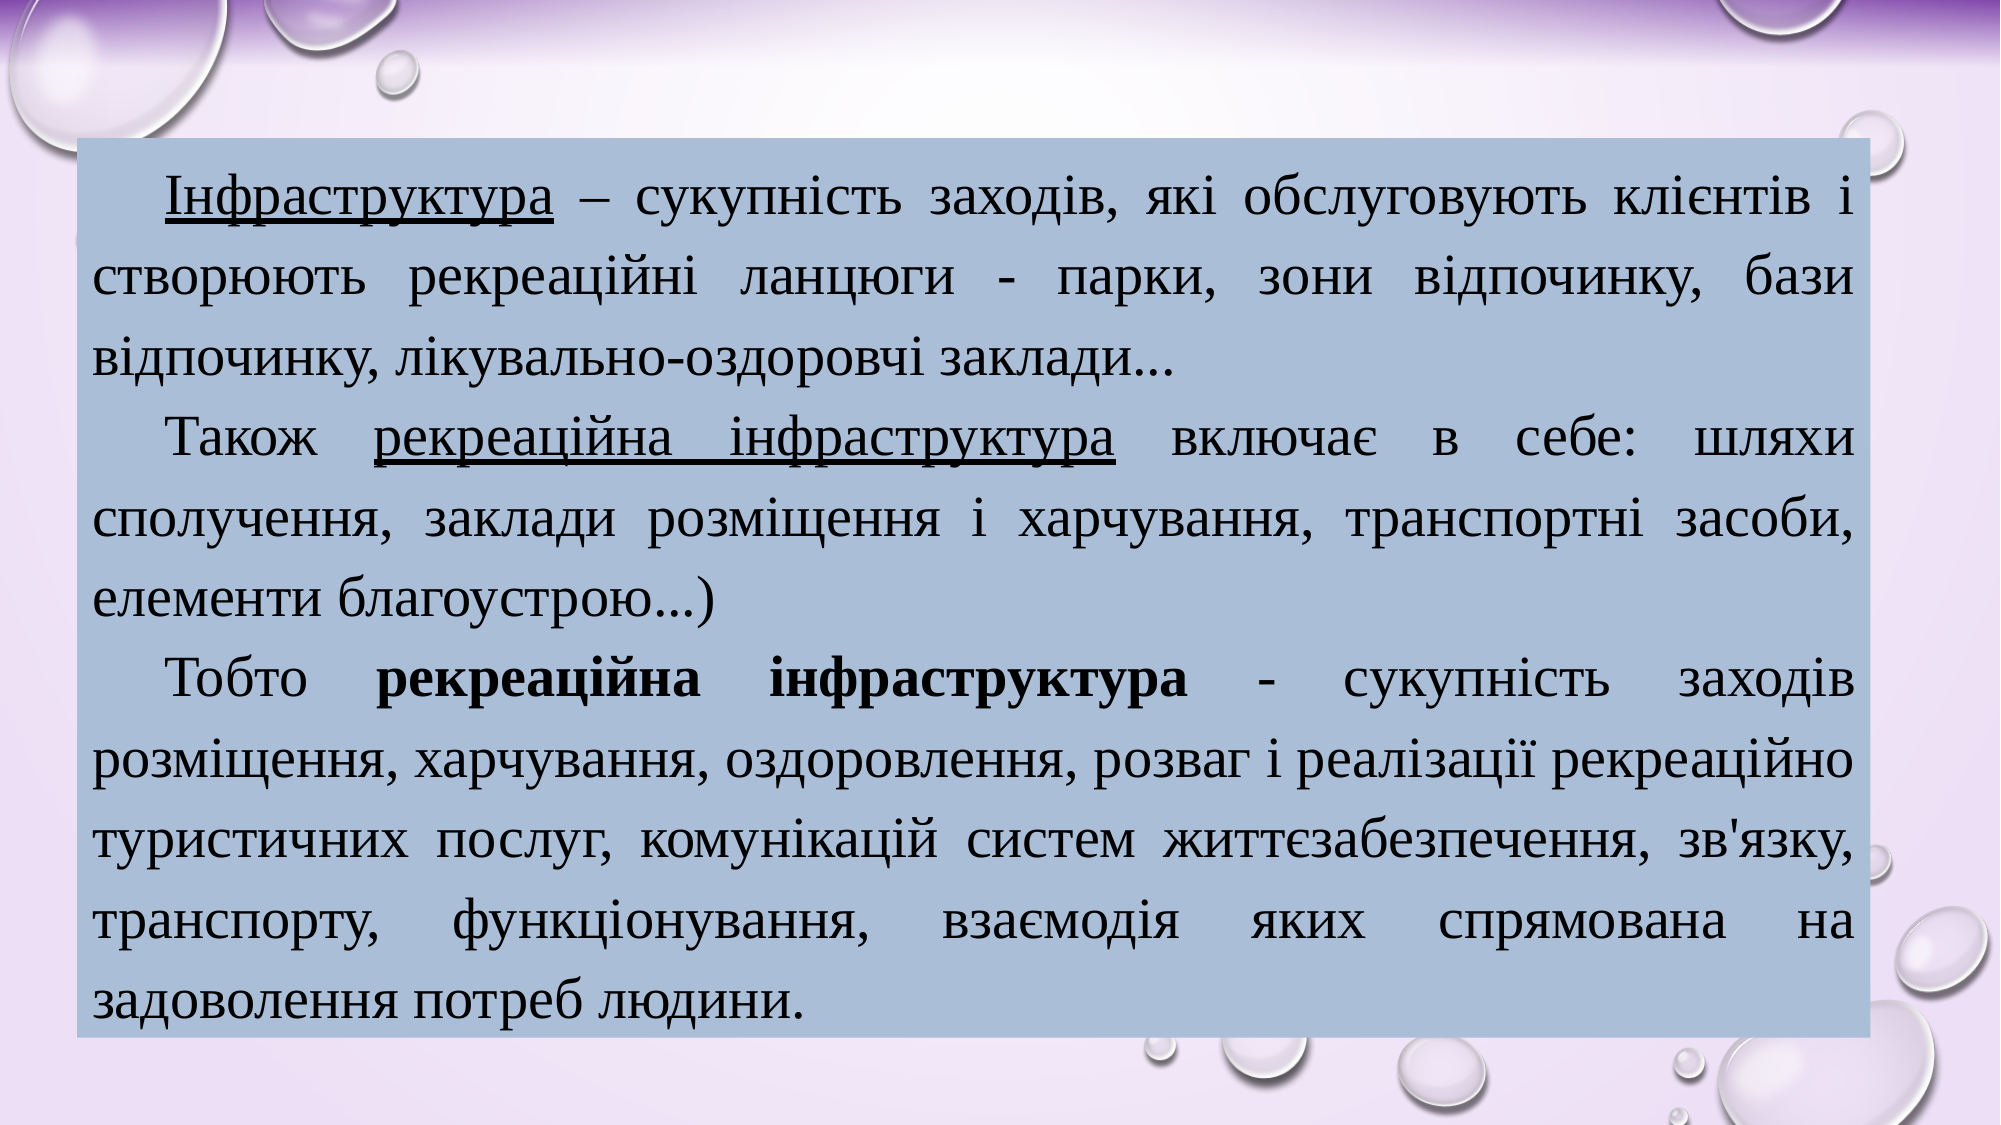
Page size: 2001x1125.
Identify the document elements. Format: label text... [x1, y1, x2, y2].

text_box Інфраструктура – сукупність заходів, які обслуговують клієнтів і створюють рекреаційні ланцюги - парки, зони відпочинку, бази відпочинку, лікувально-оздоровчі заклади... Також рекреаційна інфраструктура включає в себе: шляхи сполучення, заклади розміщення і харчування, транспортні засоби, елементи благоустрою...) Тобто рекреаційна інфраструктура - сукупність заходів розміщення, харчування, оздоровлення, розваг і реалізації рекреаційно туристичних послуг, комунікацій систем життєзабезпечення, зв'язку, транспорту, функціонування, взаємодія яких спрямована на задоволення потреб людини. [77, 138, 1871, 1038]
picture [0, 0, 2000, 1125]
